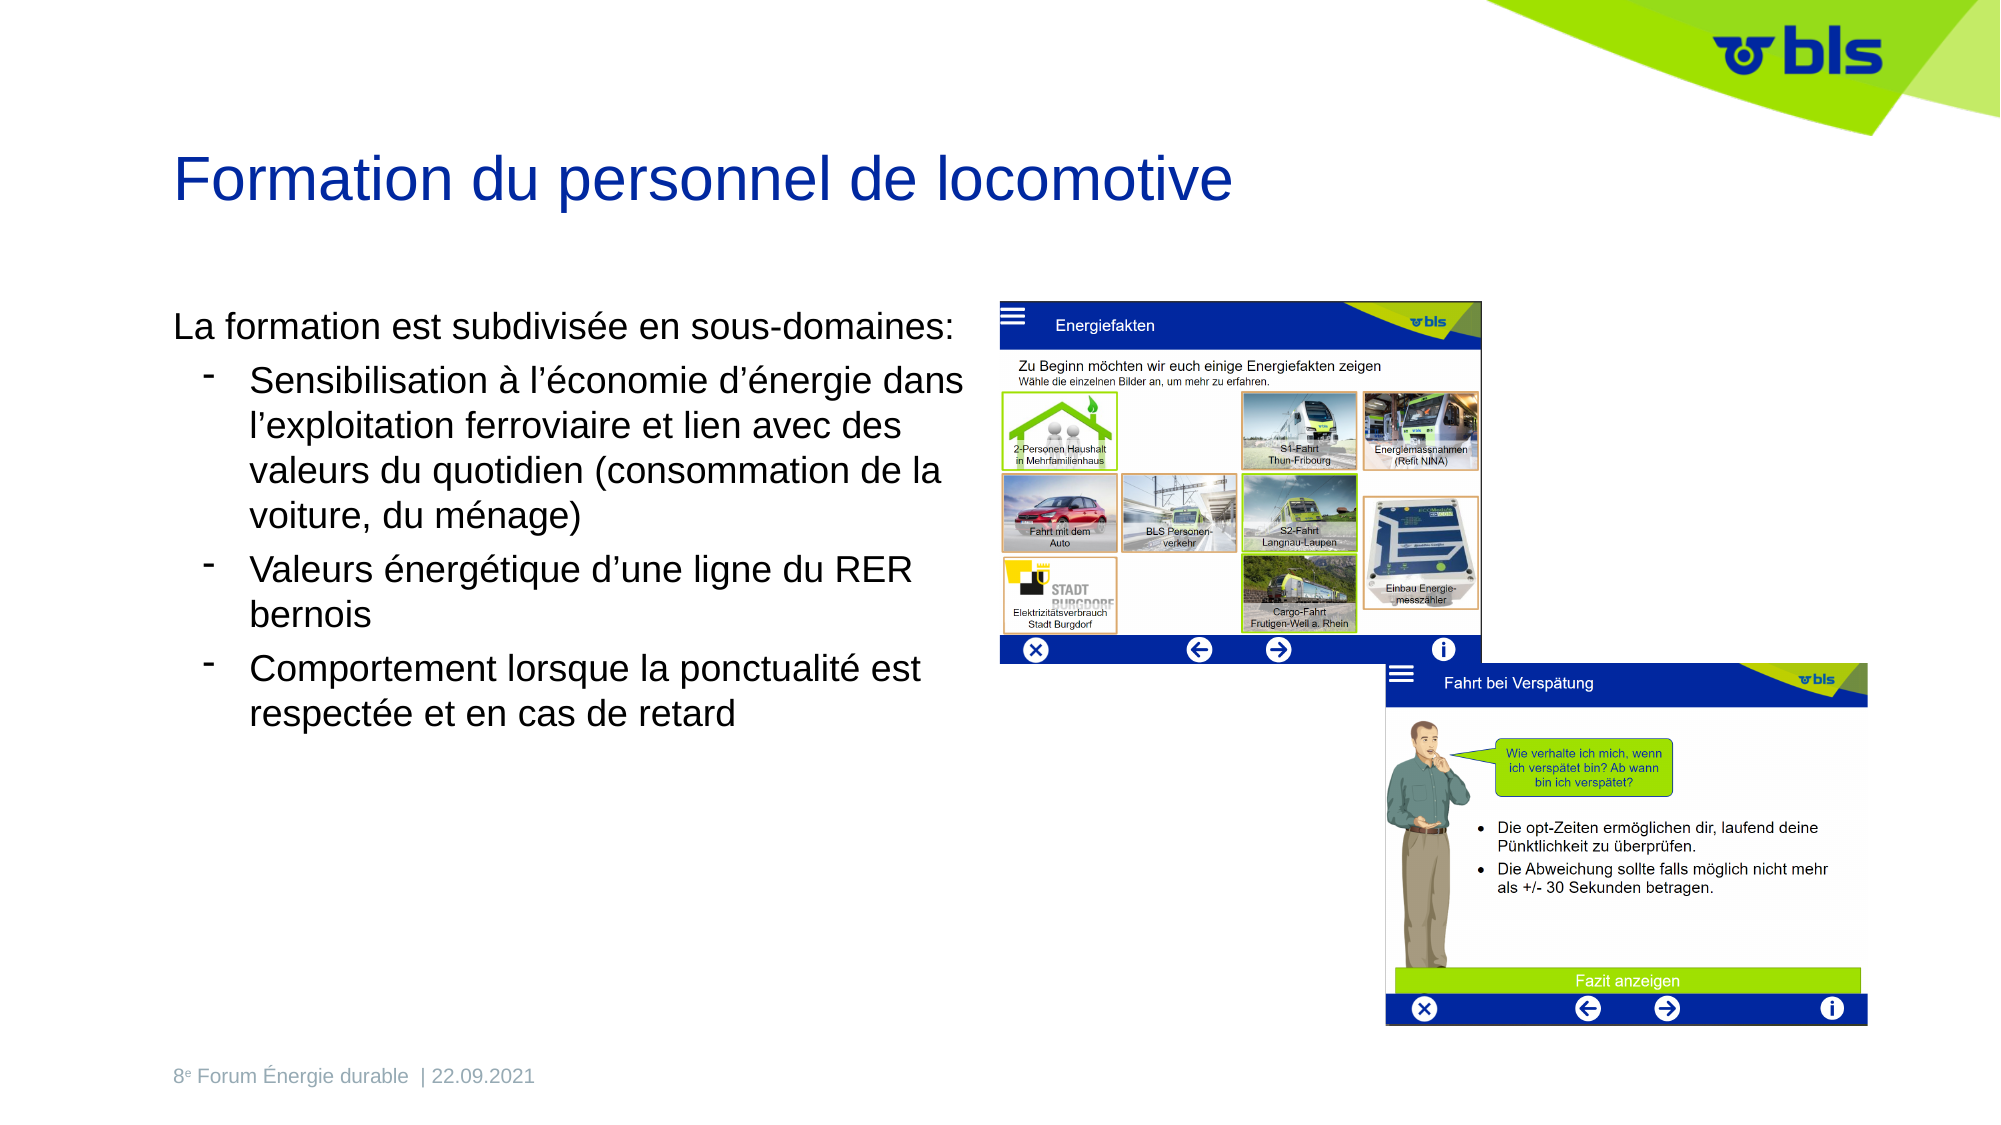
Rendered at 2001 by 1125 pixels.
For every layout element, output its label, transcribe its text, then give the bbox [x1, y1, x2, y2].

picture [1486, 0, 2000, 136]
footer 8e Forum Énergie durable | 22.09.2021 [173, 1062, 807, 1091]
picture [999, 301, 1868, 1026]
title Formation du personnel de locomotive [173, 137, 1870, 280]
list La formation est subdivisée en sous-domaines: Sensibilisation à l’économie d’énergie dans l’exploitation ferroviaire et lien avec des valeurs du quotidien (consommation de la voiture, du ménage) Valeurs énergétique d’une ligne du RER bernois Comportement lorsque la ponctualité est respectée et en cas de retard [173, 301, 1000, 1023]
